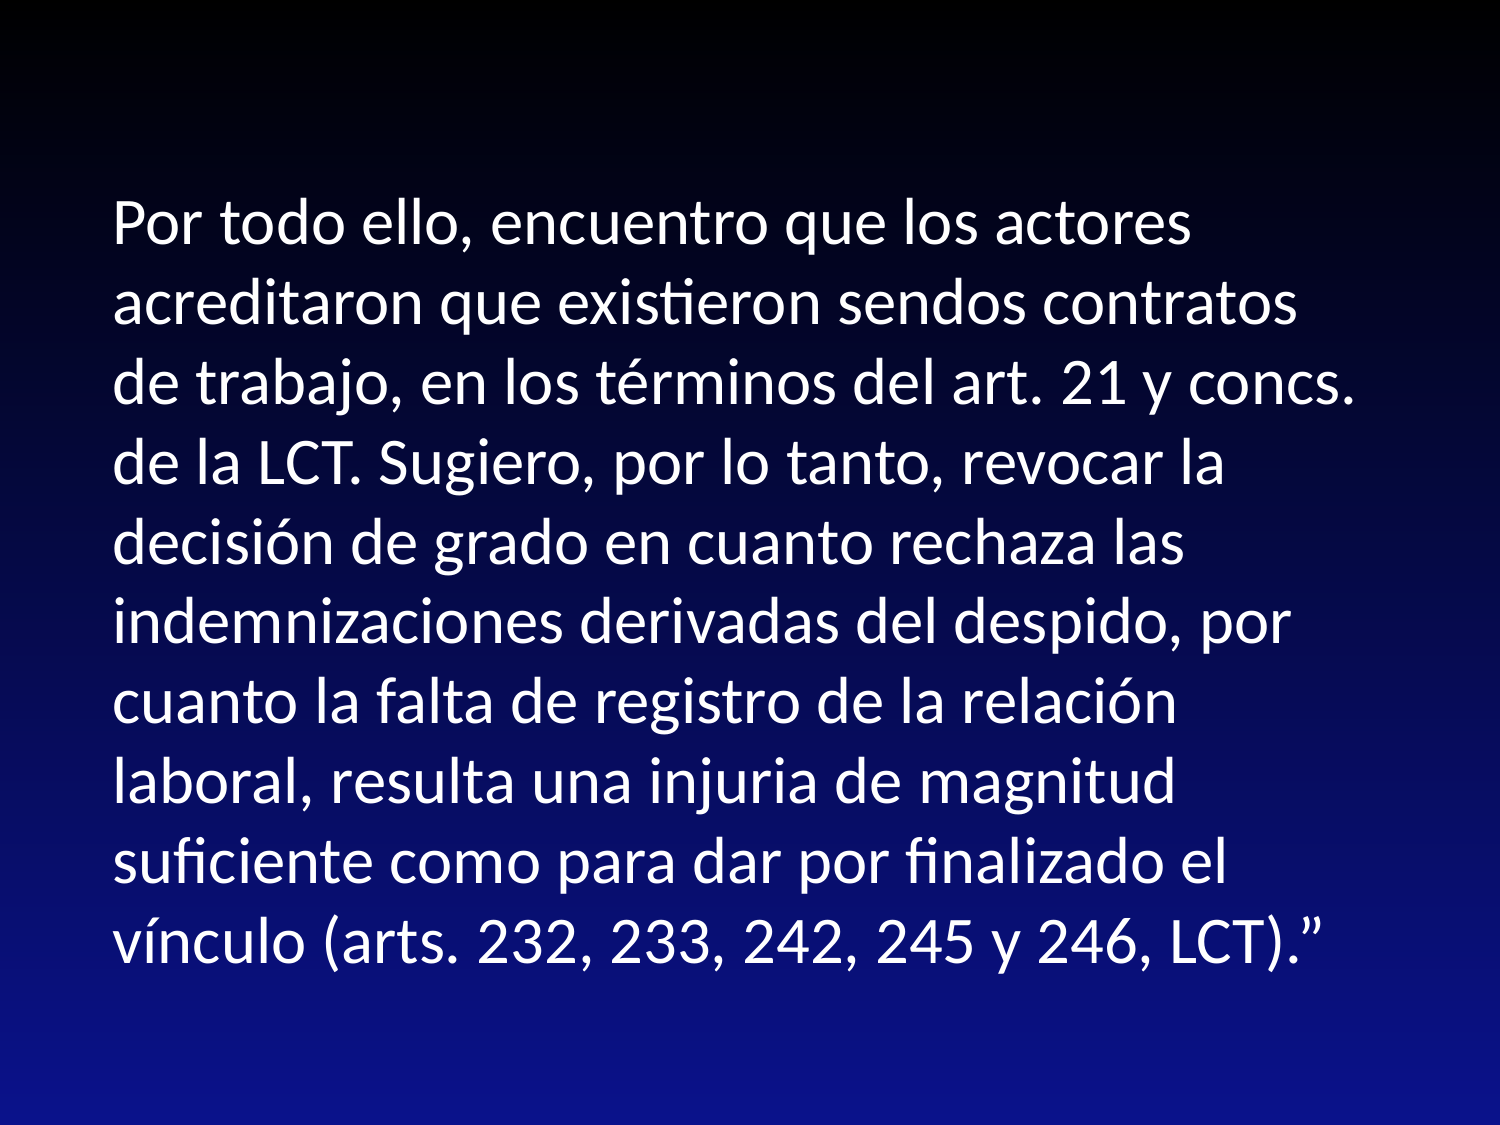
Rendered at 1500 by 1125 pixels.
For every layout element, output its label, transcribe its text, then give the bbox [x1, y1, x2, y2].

list Por todo ello, encuentro que los actores acreditaron que existieron sendos contratos de trabajo, en los términos del art. 21 y concs. de la LCT. Sugiero, por lo tanto, revocar la decisión de grado en cuanto rechaza las indemnizaciones derivadas del despido, por cuanto la falta de registro de la relación laboral, resulta una injuria de magnitud suficiente como para dar por finalizado el vínculo (arts. 232, 233, 242, 245 y 246, LCT).” [40, 89, 1392, 987]
